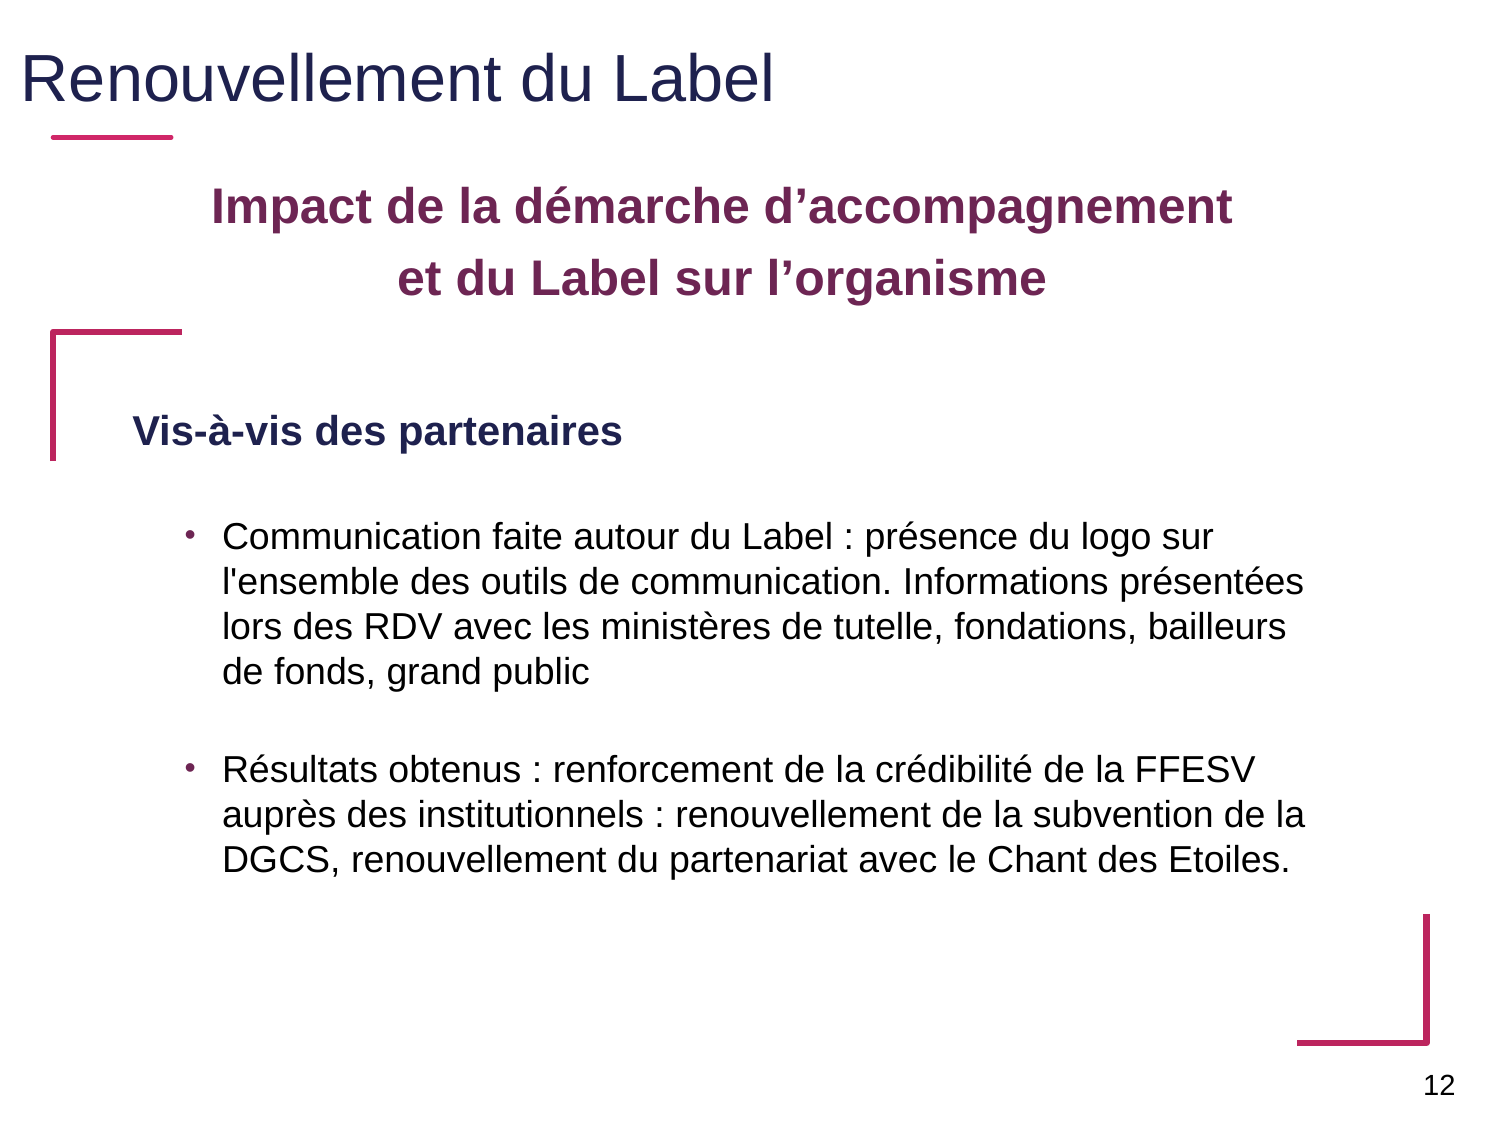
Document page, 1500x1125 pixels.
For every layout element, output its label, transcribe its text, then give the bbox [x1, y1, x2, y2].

text_box [52, 331, 183, 462]
list Renouvellement du Label [5, 27, 1471, 157]
text_box Impact de la démarche d’accompagnement et du Label sur l’organisme [146, 166, 1299, 332]
text_box Vis-à-vis des partenaires Communication faite autour du Label : présence du logo sur l'ensemble des outils de communication. Informations présentées lors des RDV avec les ministères de tutelle, fondations, bailleurs de fonds, grand public Résultats obtenus : renforcement de la crédibilité de la FFESV auprès des institutionnels : renouvellement de la subvention de la DGCS, renouvellement du partenariat avec le Chant des Etoiles. [117, 396, 1339, 1079]
text_box [1297, 913, 1428, 1044]
slide_number 12 [1120, 1058, 1471, 1102]
